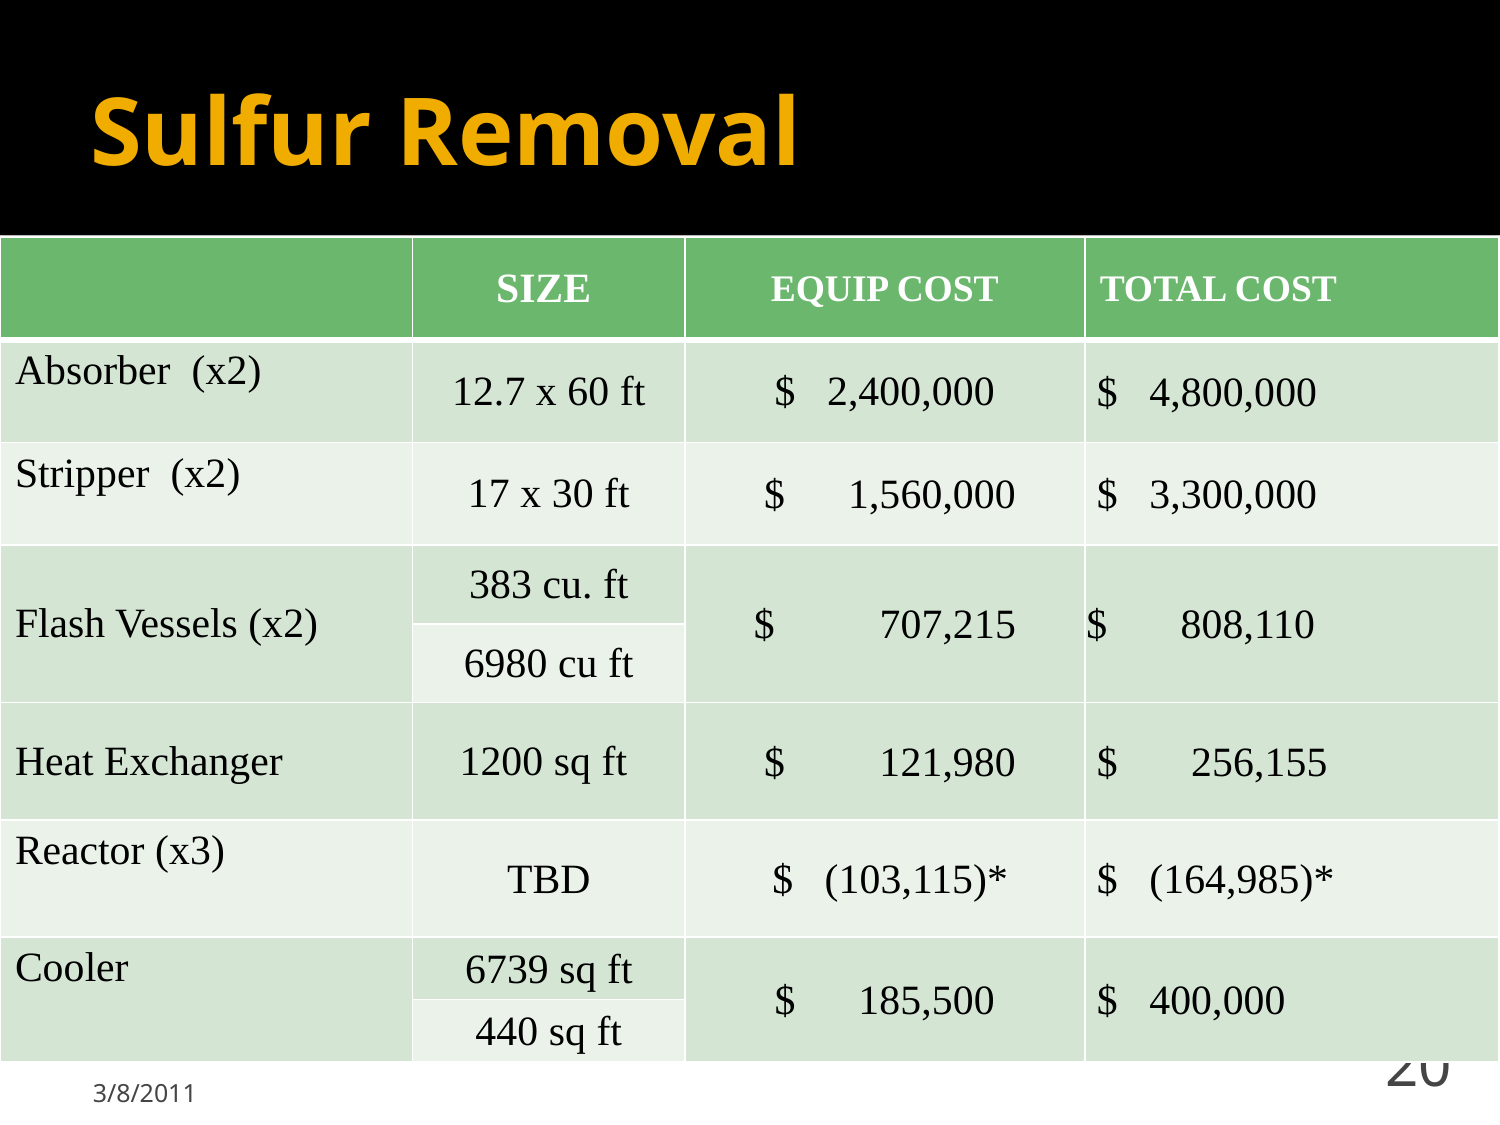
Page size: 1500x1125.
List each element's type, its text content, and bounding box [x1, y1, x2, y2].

table_cell 383 cu. ft [413, 546, 684, 623]
table_header [1, 238, 412, 337]
table_cell $ 256,155 [1086, 703, 1498, 819]
table_cell $ 808,110 [1086, 546, 1498, 702]
table_cell Stripper (x2) [1, 443, 412, 544]
table_cell $ (103,115)* [686, 821, 1084, 936]
table_cell 1200 sq ft [413, 703, 684, 819]
table_cell 6739 sq ft [413, 938, 684, 999]
slide_number 20 [1345, 1063, 1467, 1108]
table_cell $ 4,800,000 [1086, 343, 1498, 442]
table_cell Reactor (x3) [1, 821, 412, 936]
table_header TOTAL COST [1086, 238, 1498, 337]
table_cell Flash Vessels (x2) [1, 546, 412, 702]
table_cell $ (164,985)* [1086, 821, 1498, 936]
table_header EQUIP COST [686, 238, 1084, 337]
table_cell $ 121,980 [686, 703, 1084, 819]
table_cell $ 185,500 [686, 938, 1084, 1061]
table_cell $ 707,215 [686, 546, 1084, 702]
table_cell 440 sq ft [413, 1000, 684, 1061]
table_cell Heat Exchanger [1, 703, 412, 819]
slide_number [75, 1063, 425, 1108]
table_cell $ 2,400,000 [686, 343, 1084, 442]
table_header SIZE [413, 238, 684, 337]
table_cell 6980 cu ft [413, 625, 684, 702]
table_cell Absorber (x2) [1, 343, 412, 442]
table_cell 17 x 30 ft [413, 443, 684, 544]
table_cell TBD [413, 821, 684, 936]
title Sulfur Removal [75, 25, 1425, 231]
table_cell $ 1,560,000 [686, 443, 1084, 544]
table_cell 12.7 x 60 ft [413, 343, 684, 442]
table_cell $ 3,300,000 [1086, 443, 1498, 544]
table_cell $ 400,000 [1086, 938, 1498, 1061]
table_cell Cooler [1, 938, 412, 1061]
